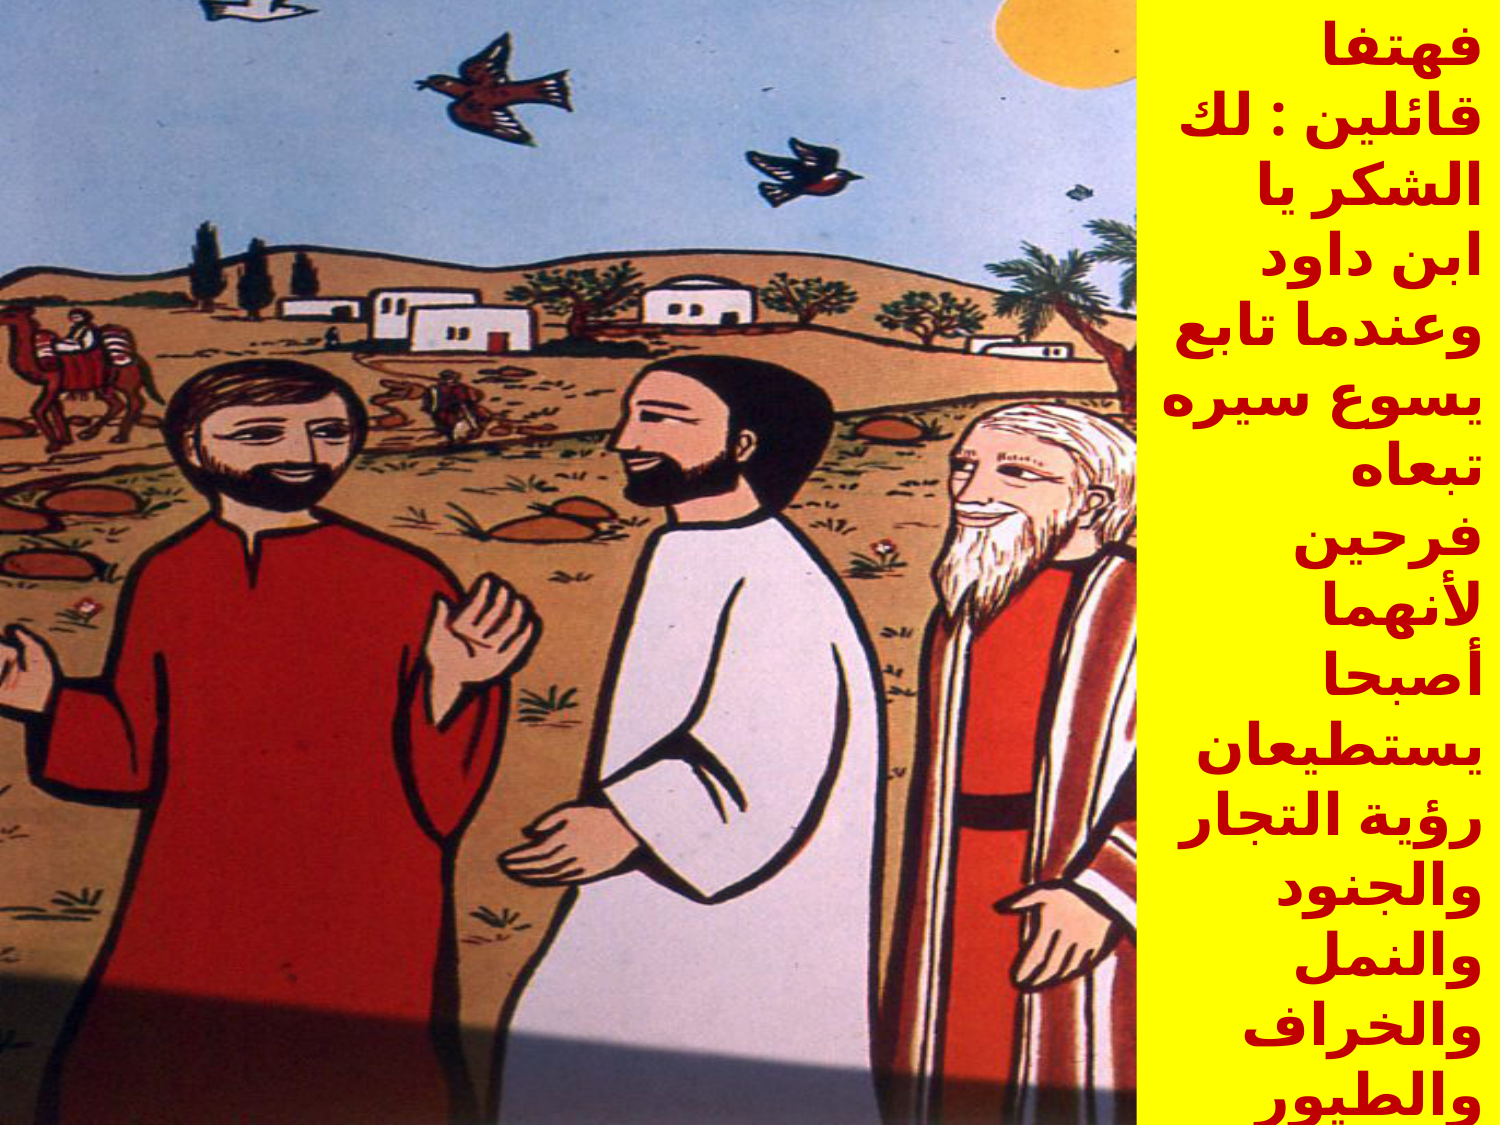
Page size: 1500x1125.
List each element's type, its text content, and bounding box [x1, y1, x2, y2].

picture [0, 0, 1137, 1125]
text_box فهتفا قائلين : لك الشكر يا ابن داود وعندما تابع يسوع سيره تبعاه فرحين لأنهما أصبحا يستطيعان رؤية التجار والجنود والنمل والخراف والطيور في السماء الزرقاء والبيوت والأشجار والتلال والطريق وأحسن من هذه كاها استطاعا رؤية وجه يسوع [1138, 0, 1500, 1125]
